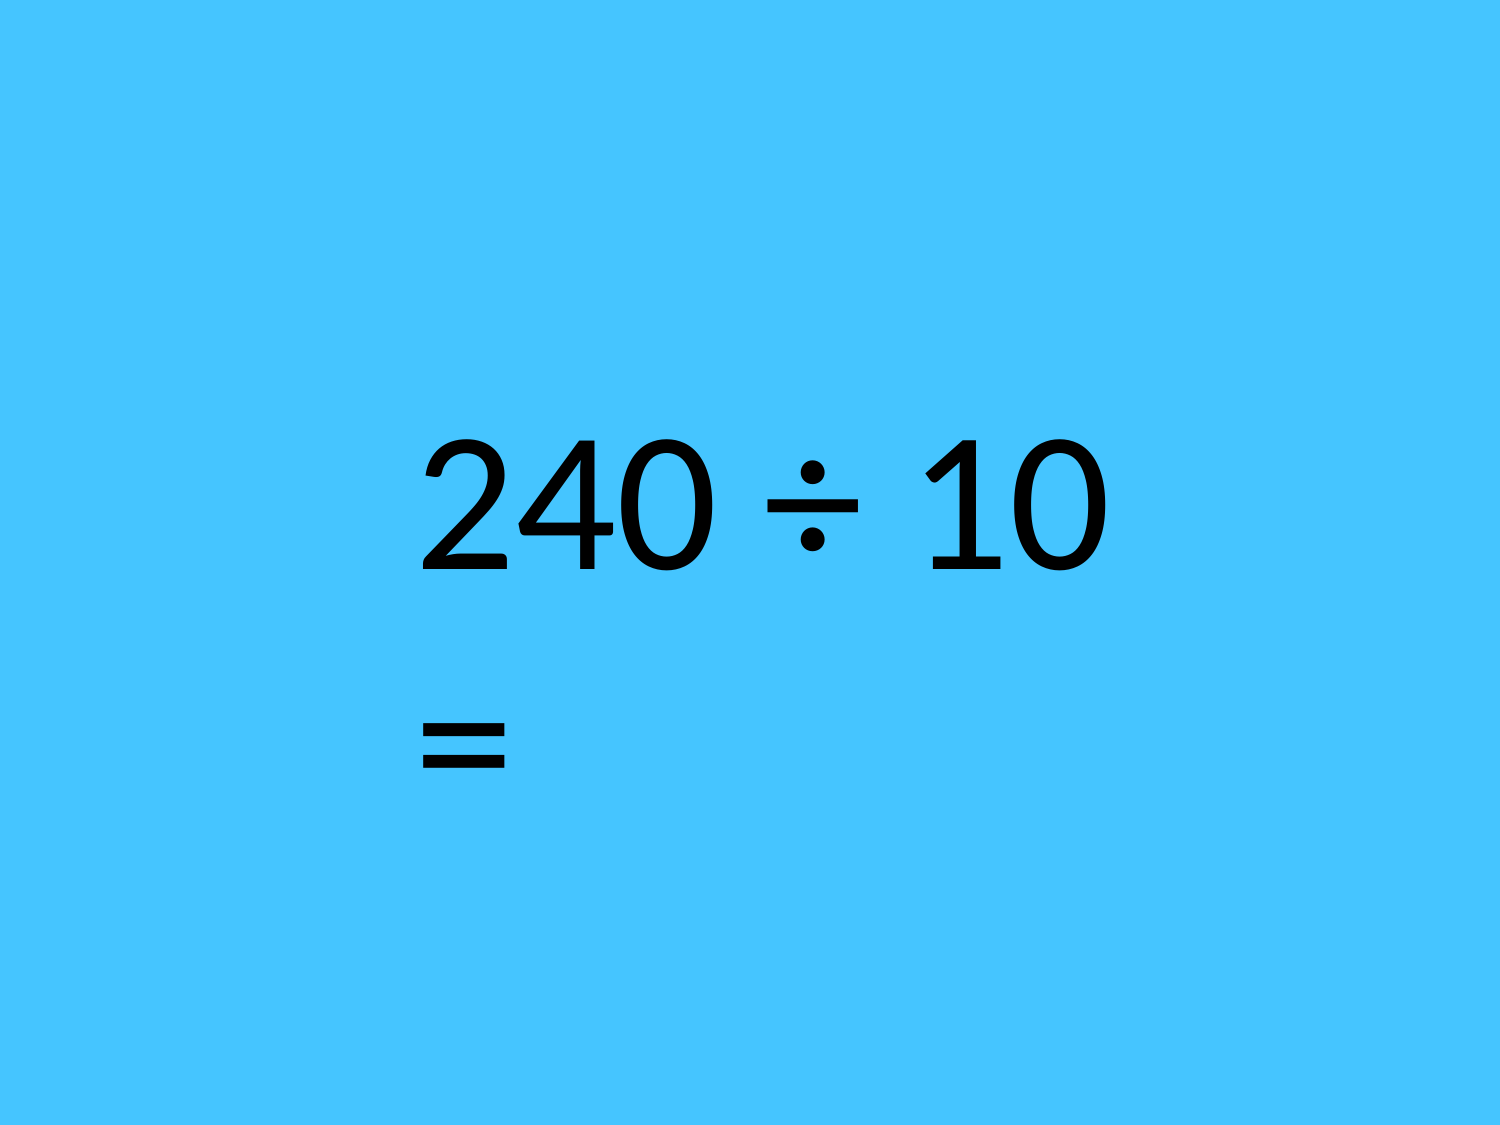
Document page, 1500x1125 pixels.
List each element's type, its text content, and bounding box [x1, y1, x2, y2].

text_box 240 ÷ 10 = [399, 362, 1238, 858]
